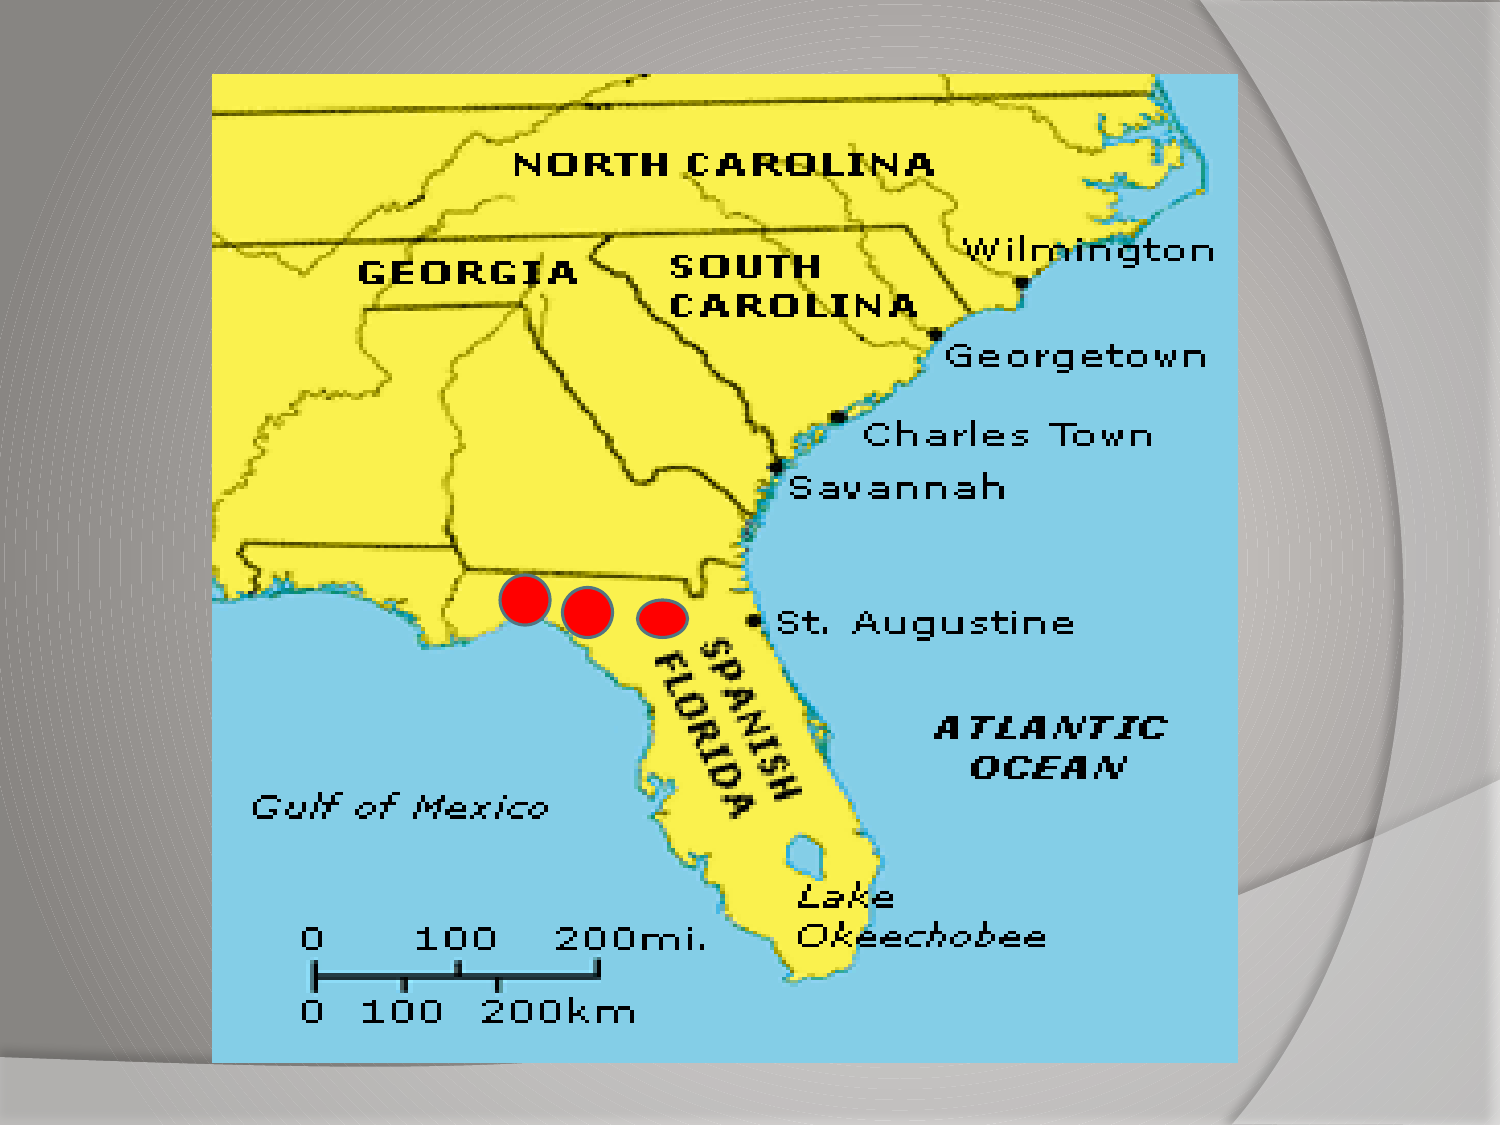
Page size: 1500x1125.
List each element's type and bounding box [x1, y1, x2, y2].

list [212, 74, 1238, 1063]
